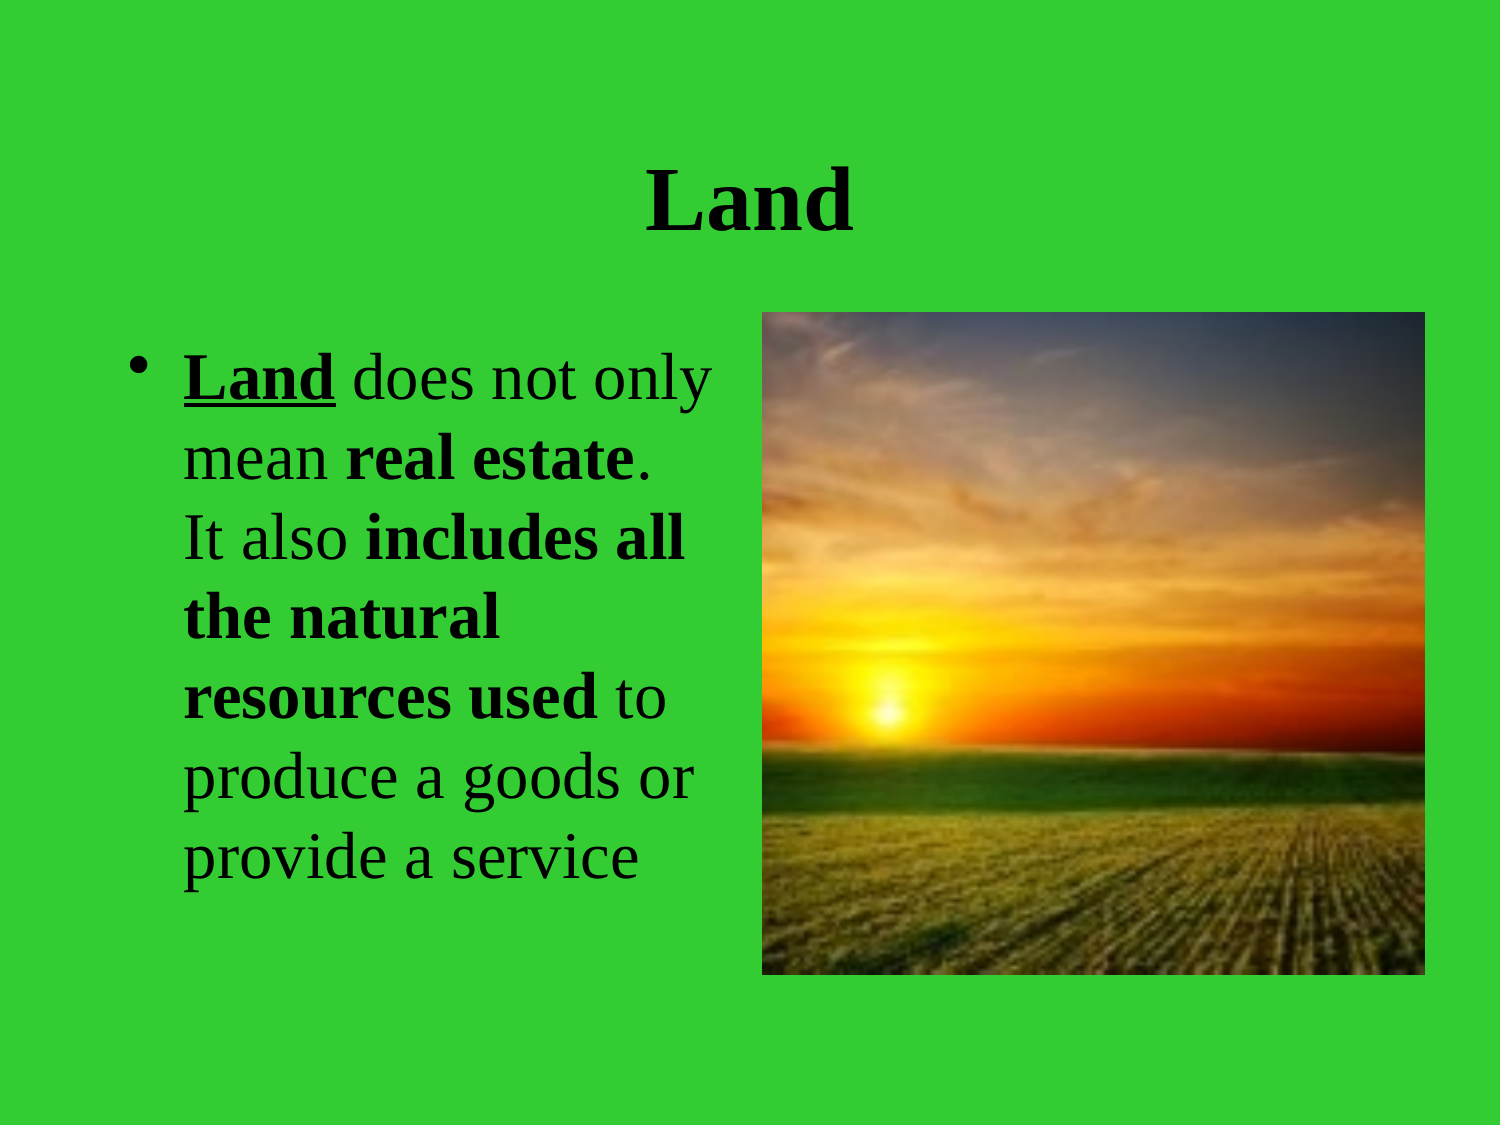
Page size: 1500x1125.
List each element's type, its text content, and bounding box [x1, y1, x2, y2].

picture [762, 312, 1426, 976]
title Land [112, 99, 1388, 288]
list Land does not only mean real estate. It also includes all the natural resources used to produce a goods or provide a service [112, 324, 738, 1000]
